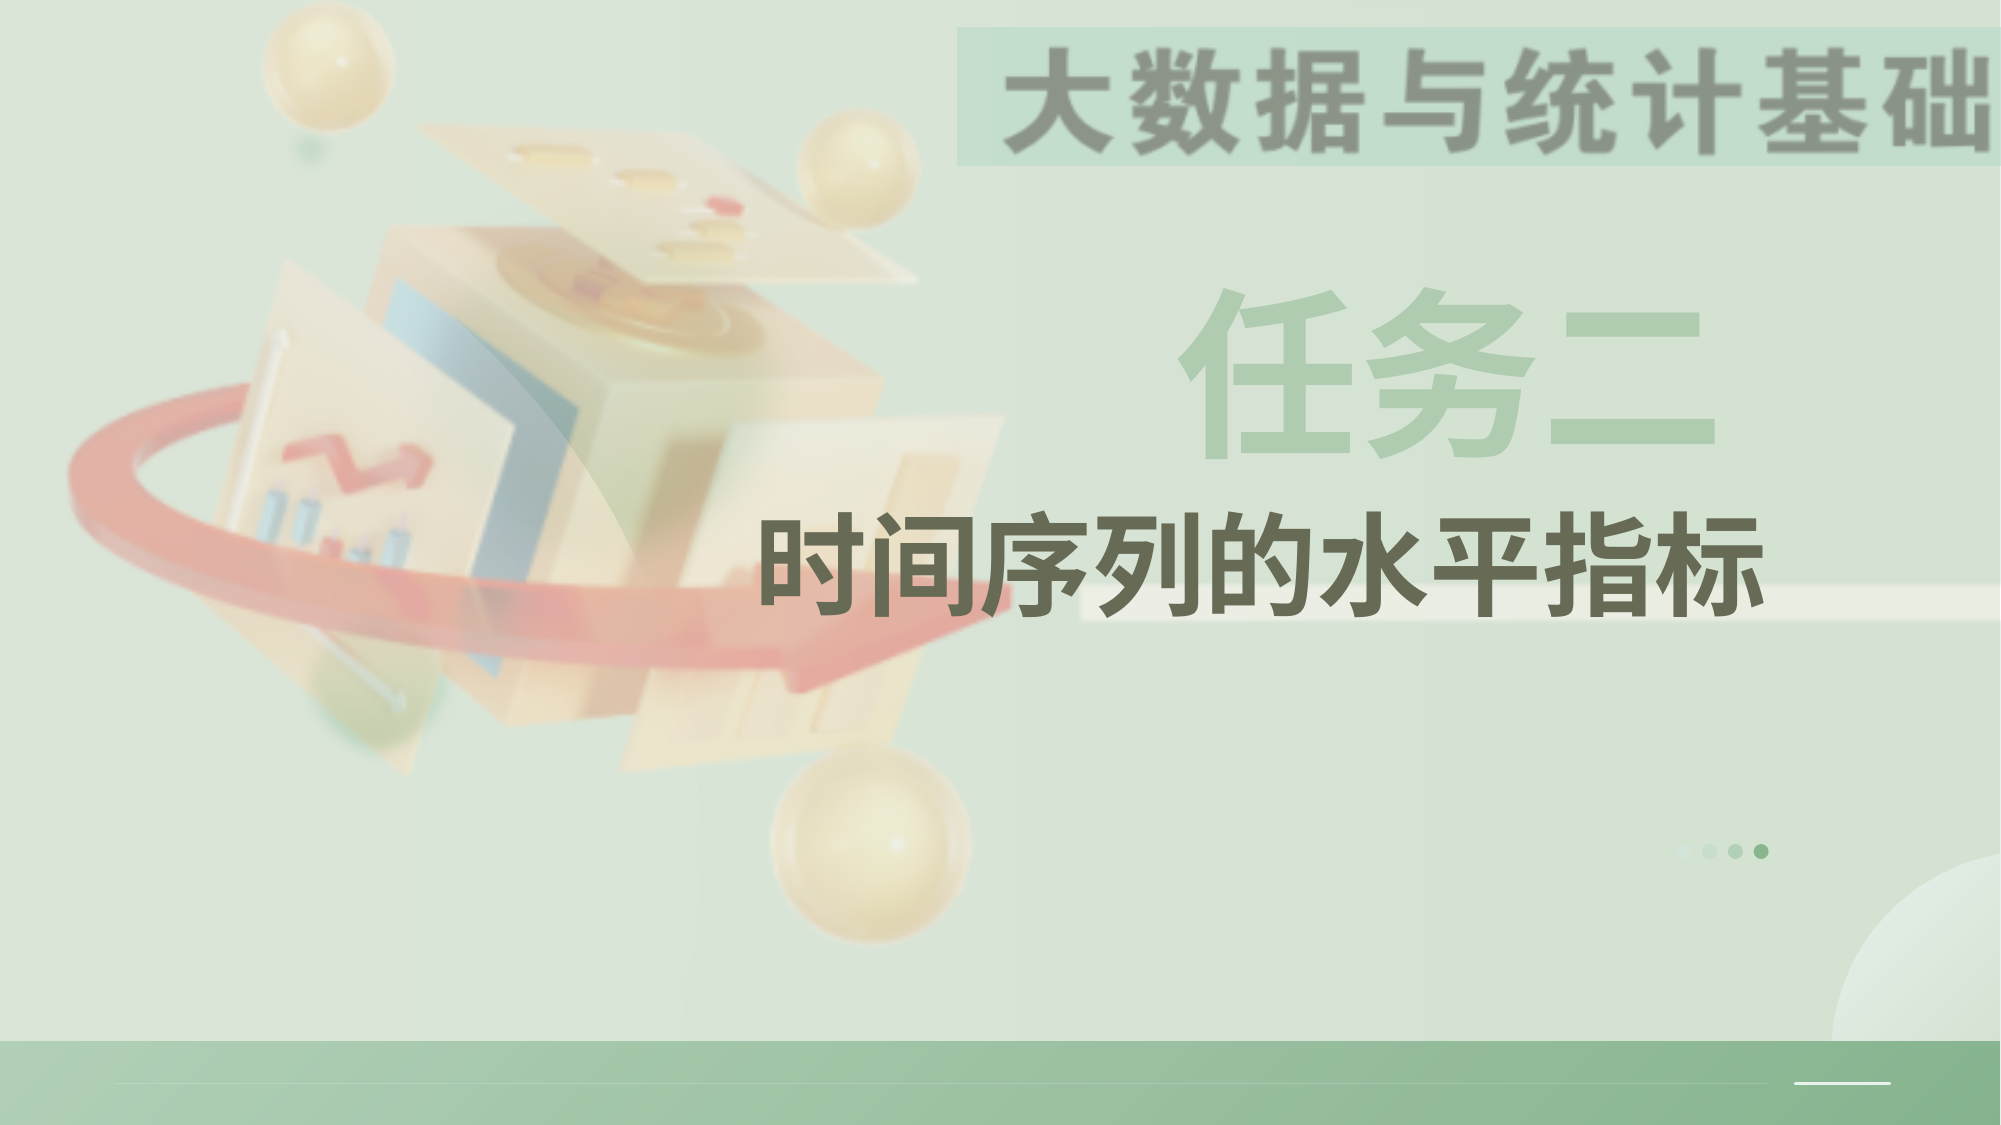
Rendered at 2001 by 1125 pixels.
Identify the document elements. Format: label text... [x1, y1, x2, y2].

title 时间序列的水平指标 [715, 495, 1768, 833]
list 任务二 [870, 182, 1767, 480]
